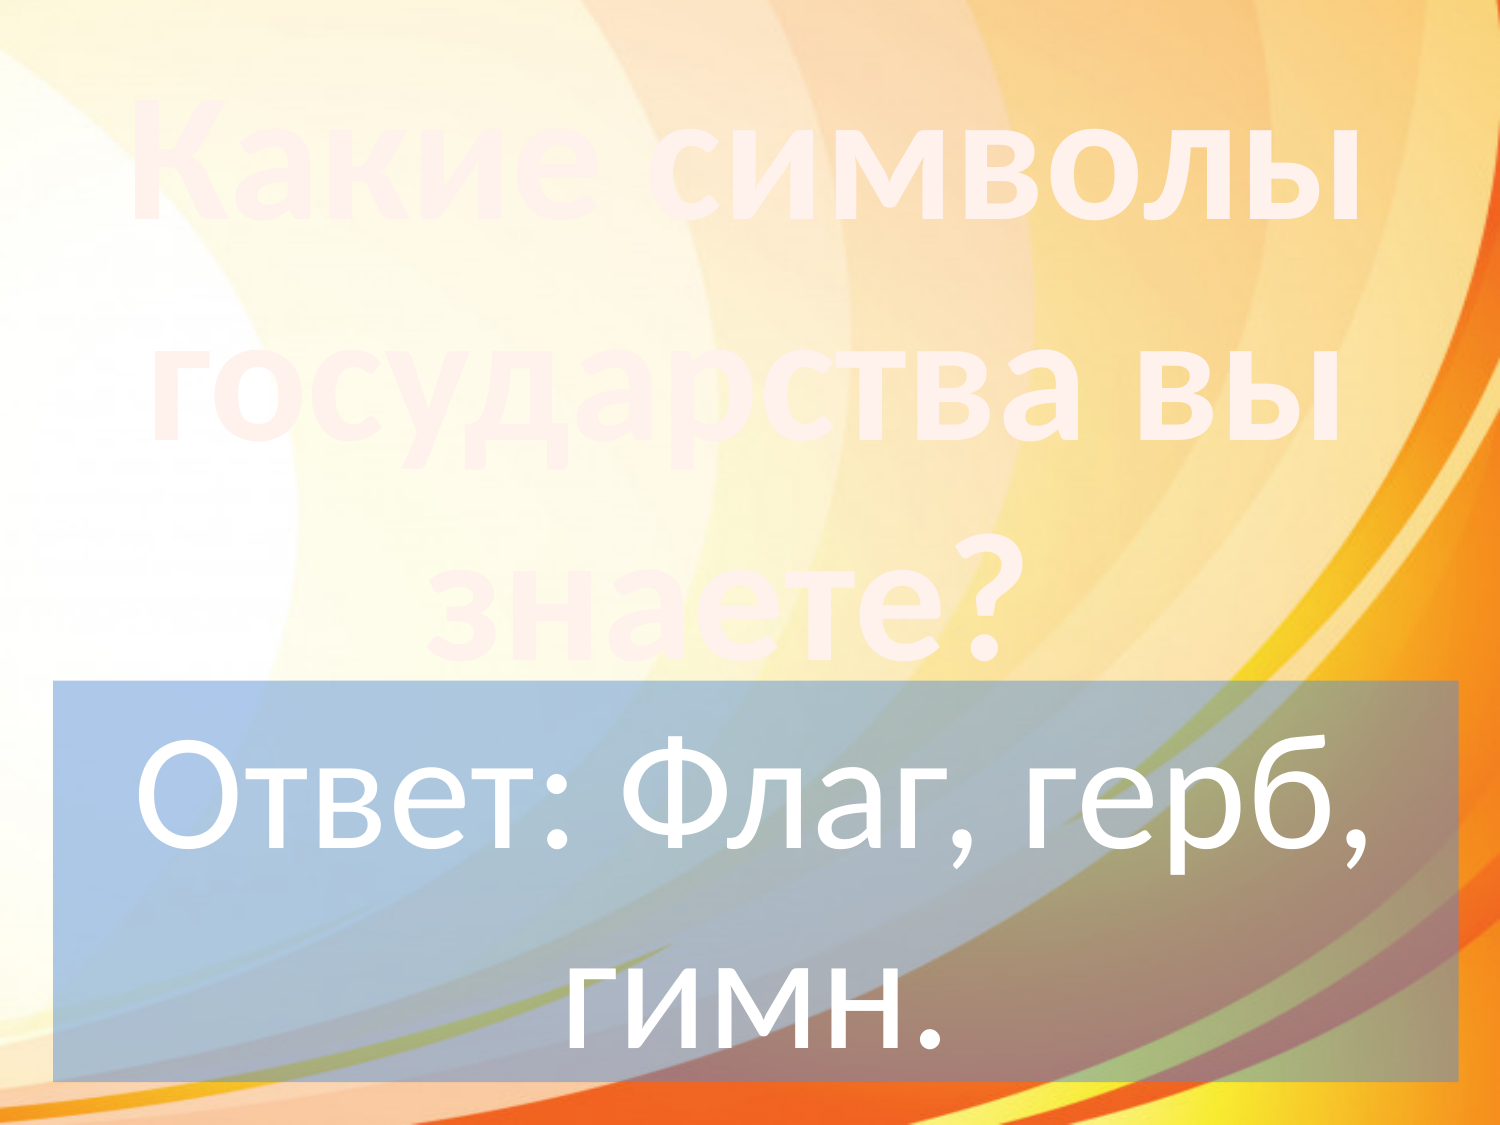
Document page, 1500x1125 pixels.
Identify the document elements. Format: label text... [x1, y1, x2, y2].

text_box Какие символы государства вы знаете? [57, 29, 1441, 679]
text_box Ответ: Флаг, герб, гимн. [51, 679, 1461, 1084]
picture [0, 0, 1500, 1125]
